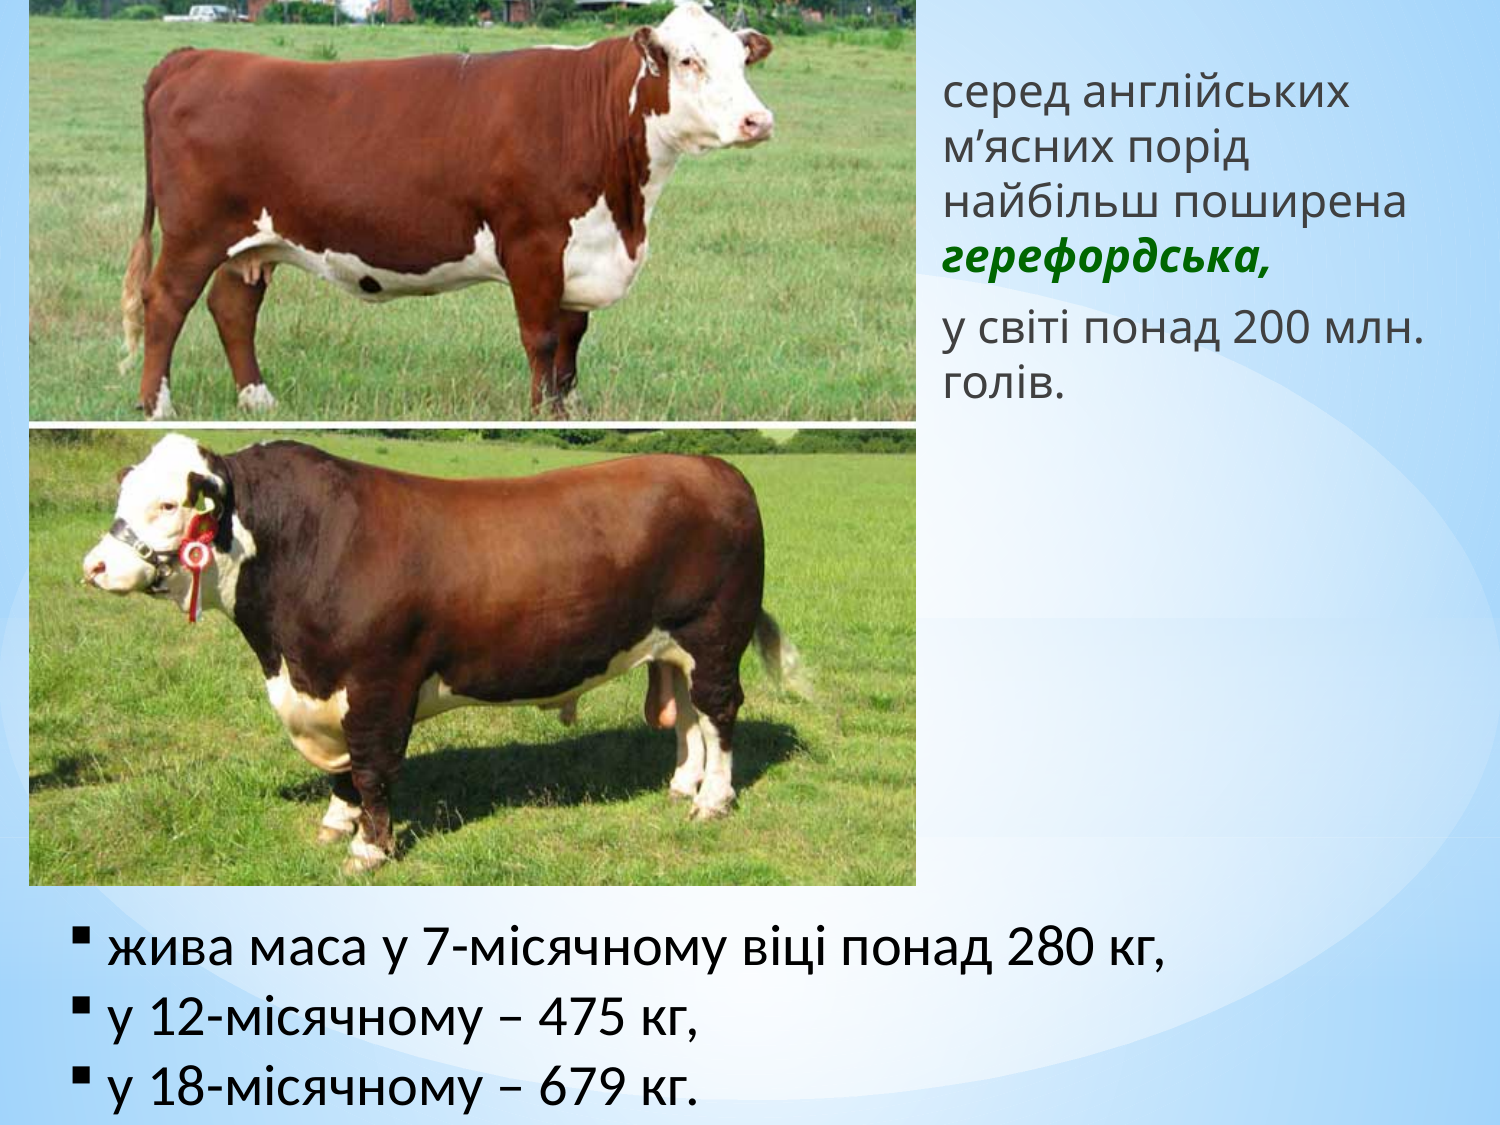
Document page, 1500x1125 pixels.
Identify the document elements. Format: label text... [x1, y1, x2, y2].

picture [29, 0, 916, 887]
text_box жива маса у 7-місячному віці понад 280 кг, у 12-місячному – 475 кг, у 18-місячному – 679 кг. [53, 899, 1436, 1125]
list серед англійських м’ясних порід найбільш поширена герефордська, у світі понад 200 млн. голів. [927, 54, 1471, 622]
